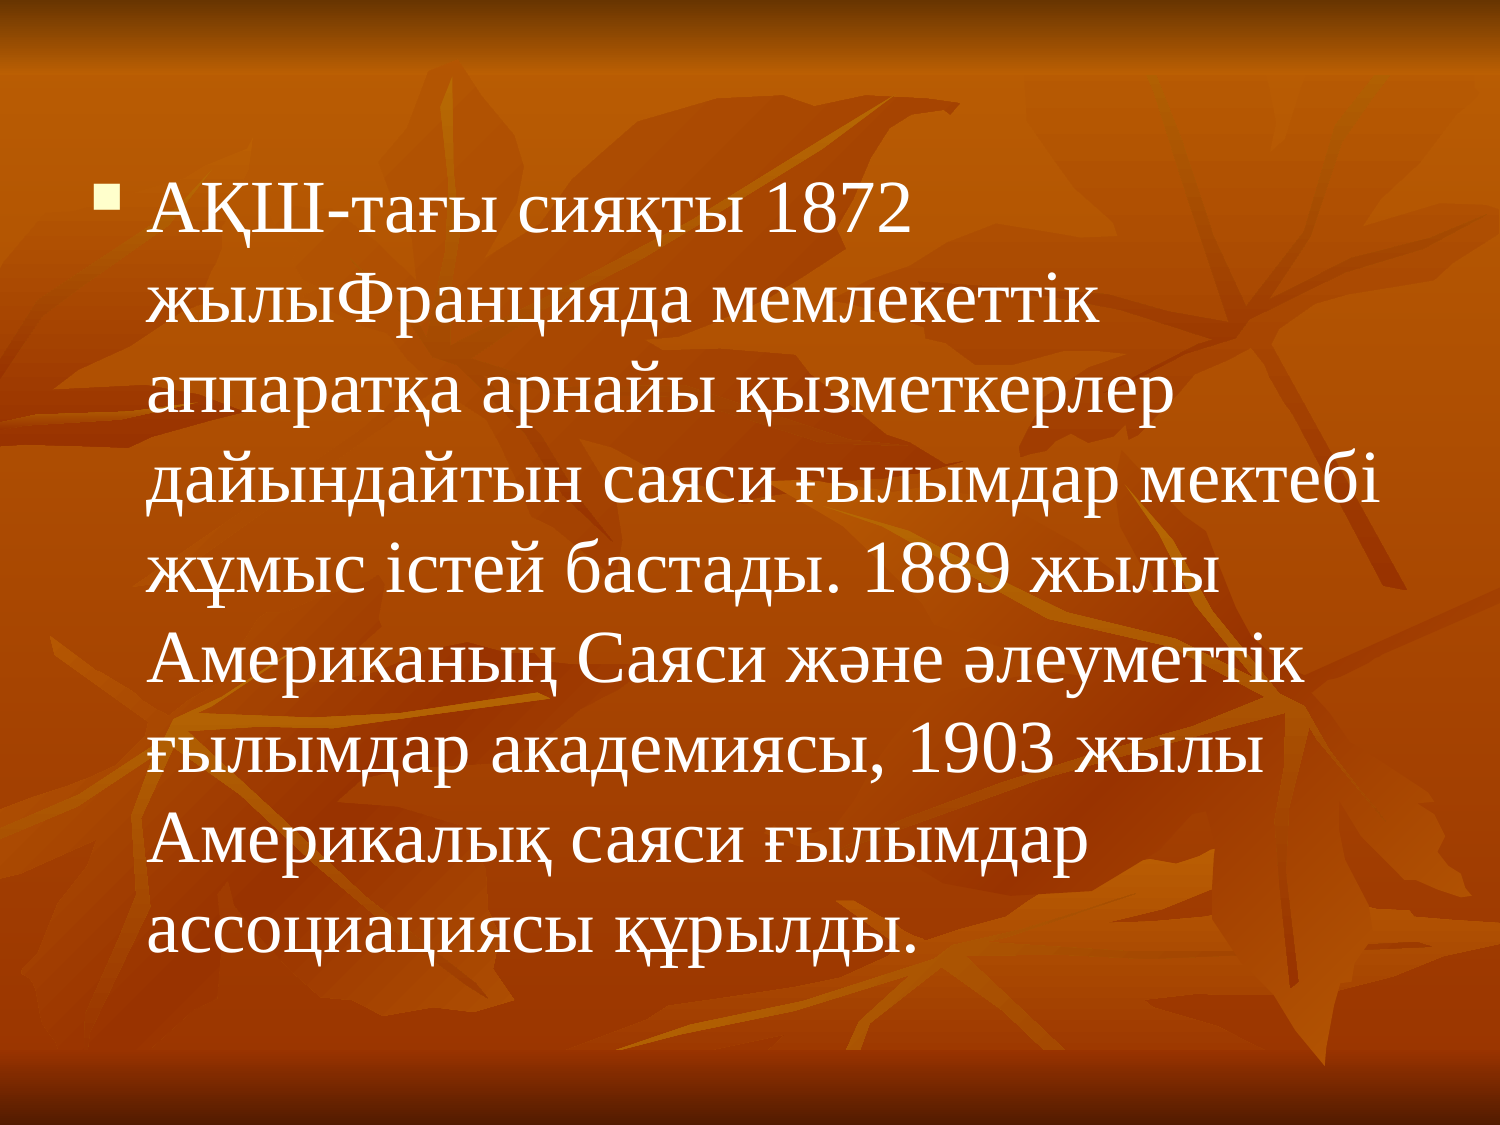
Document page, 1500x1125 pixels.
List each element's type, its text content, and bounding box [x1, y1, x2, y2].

list АҚШ-тағы сияқты 1872 жылыФранцияда мемлекеттік аппаратқа арнайы қызметкерлер дайындайтын саяси ғылымдар мектебі жұмыс істей бастады. 1889 жылы Американың Саяси және әлеуметтік ғылымдар академиясы, 1903 жылы Америкалық саяси ғылымдар ассоциациясы құрылды. [74, 149, 1426, 1006]
